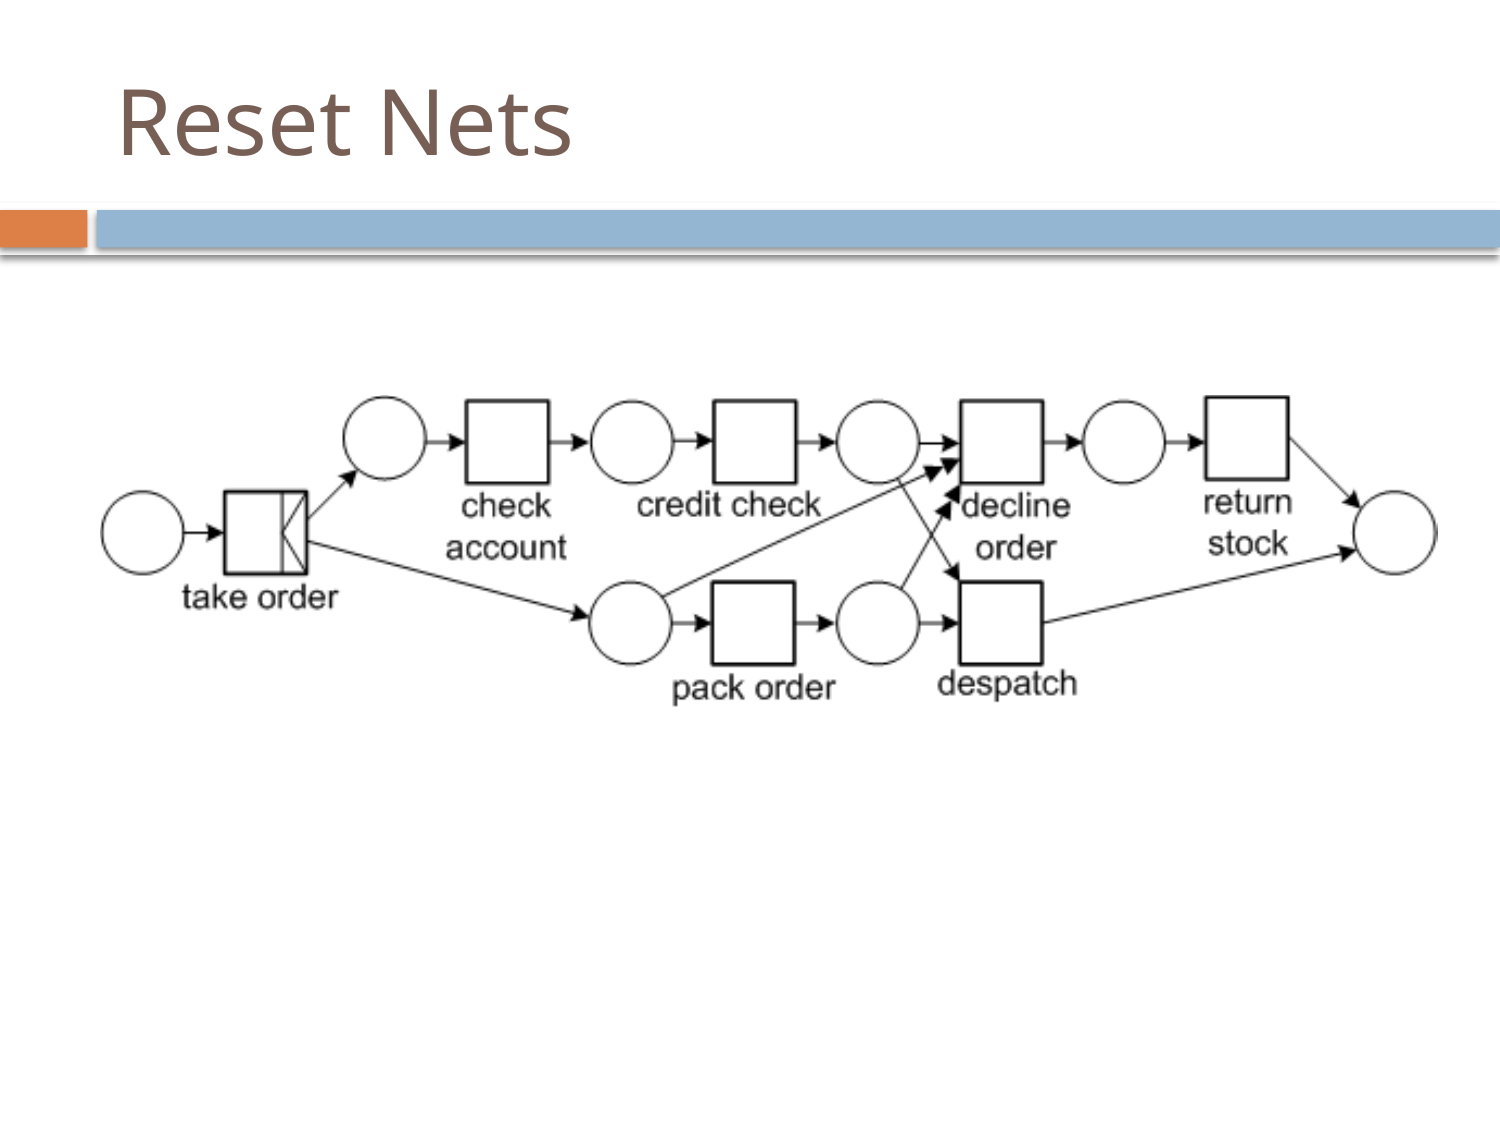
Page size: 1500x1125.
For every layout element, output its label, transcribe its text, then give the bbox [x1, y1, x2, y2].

picture [100, 395, 1439, 711]
title Reset Nets [100, 37, 1438, 200]
